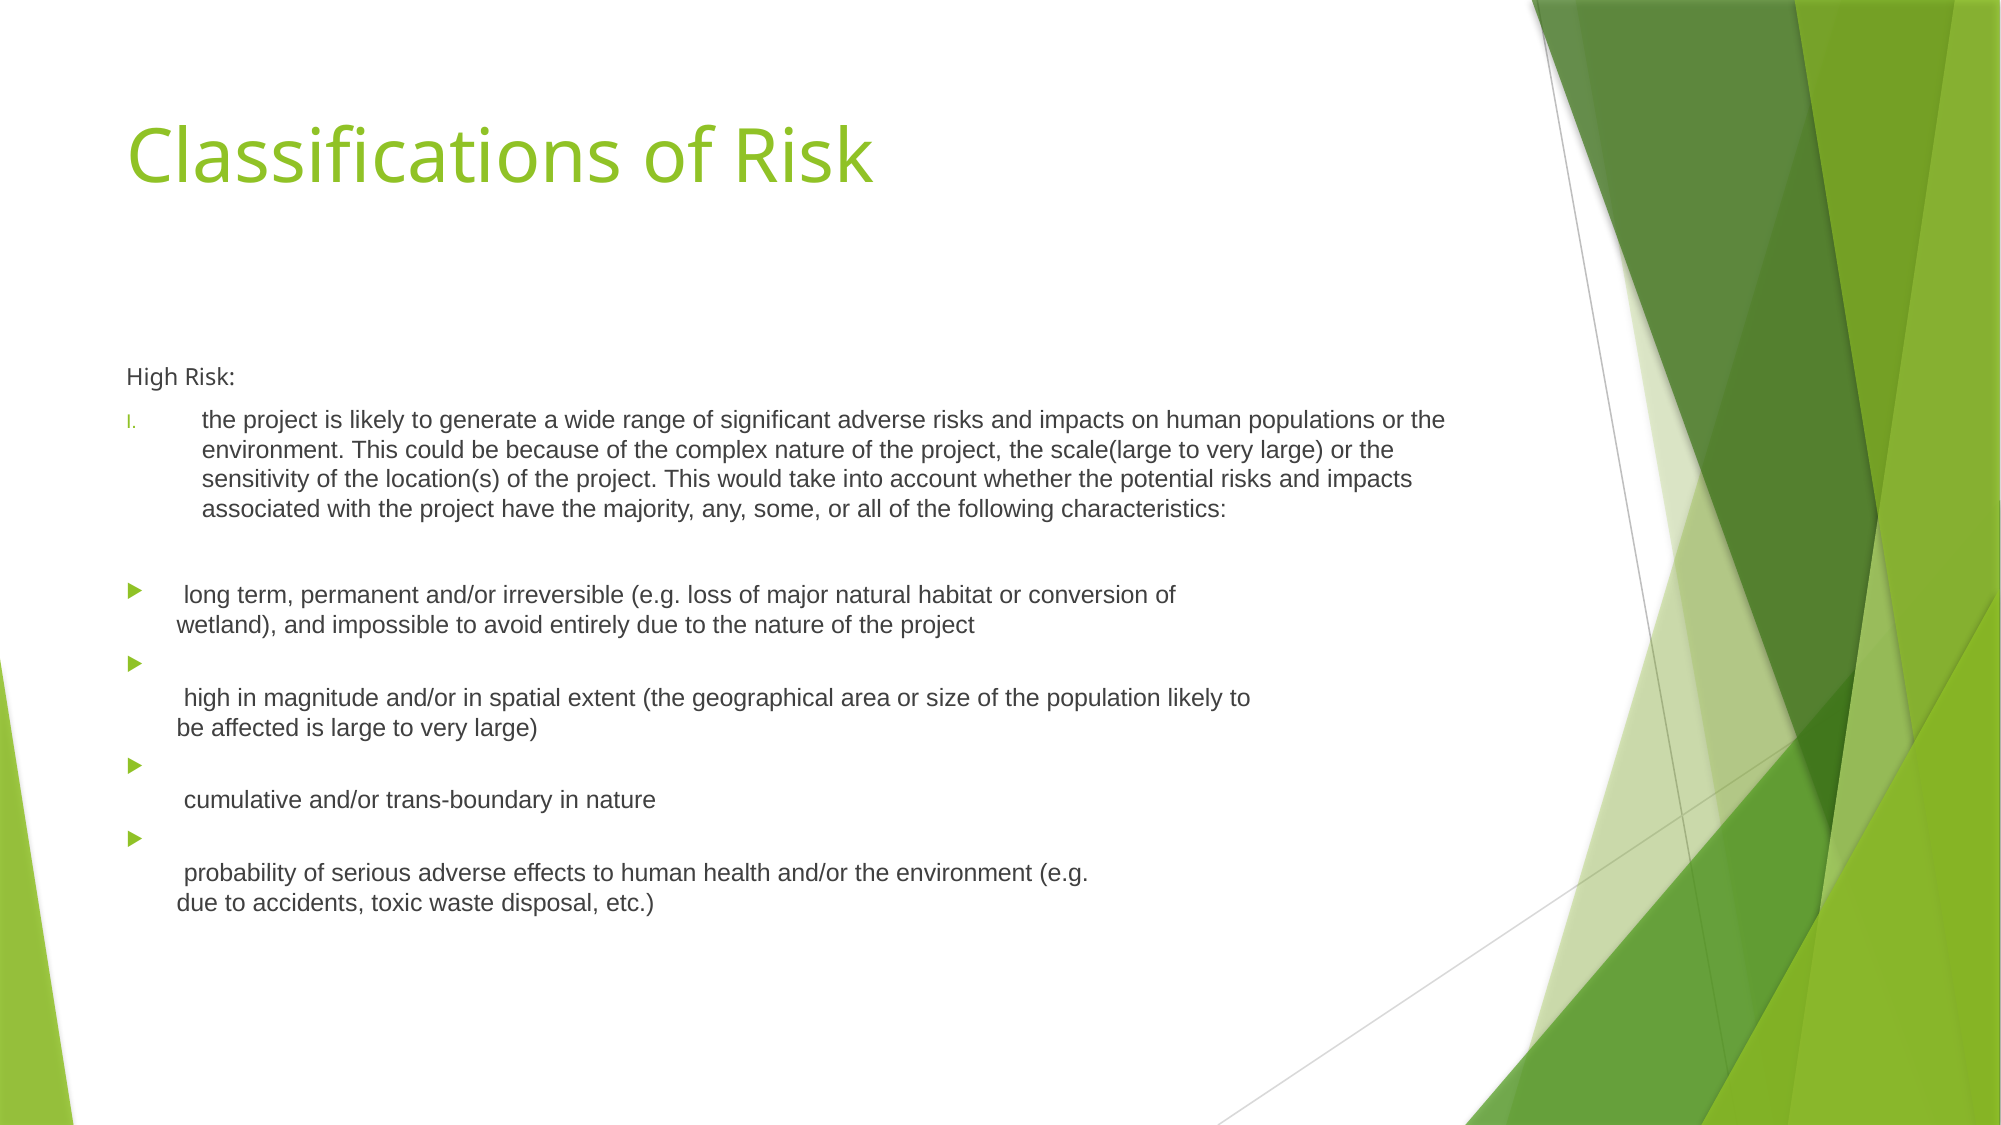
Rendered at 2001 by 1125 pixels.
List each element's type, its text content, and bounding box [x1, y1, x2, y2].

title Classifications of Risk [111, 99, 1522, 317]
list High Risk: the project is likely to generate a wide range of significant adverse risks and impacts on human populations or the environment. This could be because of the complex nature of the project, the scale(large to very large) or the sensitivity of the location(s) of the project. This would take into account whether the potential risks and impacts associated with the project have the majority, any, some, or all of the following characteristics: long term, permanent and/or irreversible (e.g. loss of major natural habitat or conversion of wetland), and impossible to avoid entirely due to the nature of the project high in magnitude and/or in spatial extent (the geographical area or size of the population likely to be affected is large to very large) cumulative and/or trans-boundary in nature probability of serious adverse effects to human health and/or the environment (e.g. due to accidents, toxic waste disposal, etc.) [111, 354, 1522, 992]
